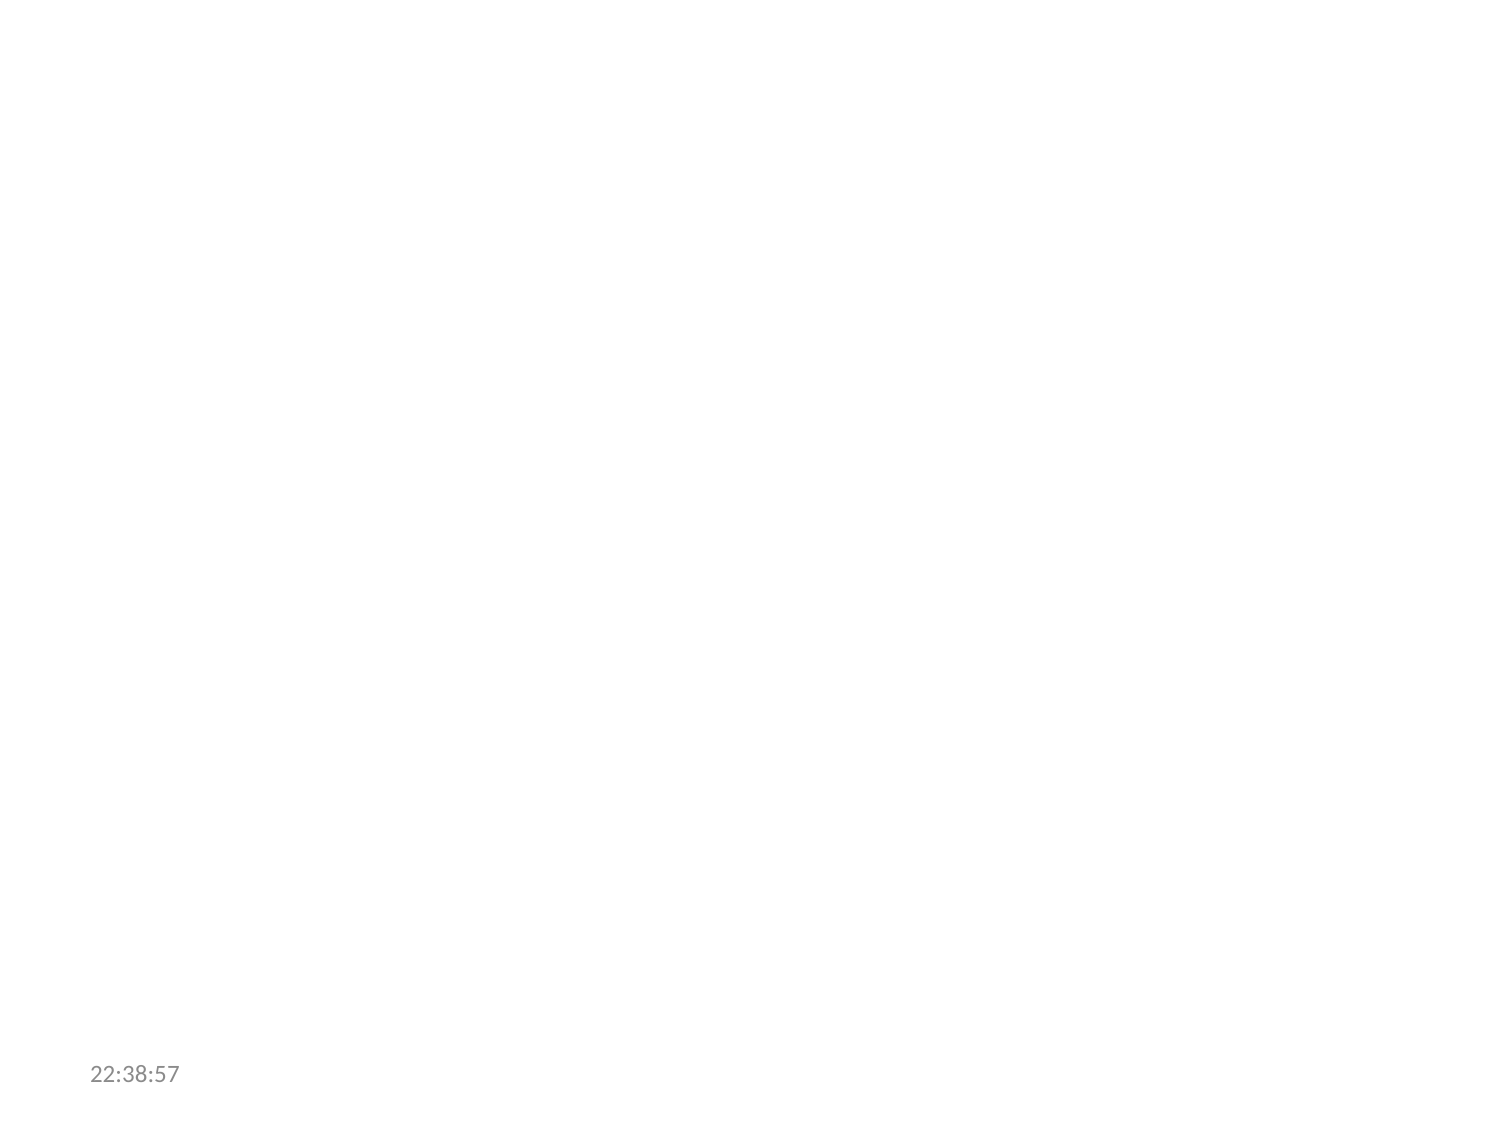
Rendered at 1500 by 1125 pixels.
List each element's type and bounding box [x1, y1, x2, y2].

slide_number [75, 1042, 425, 1103]
